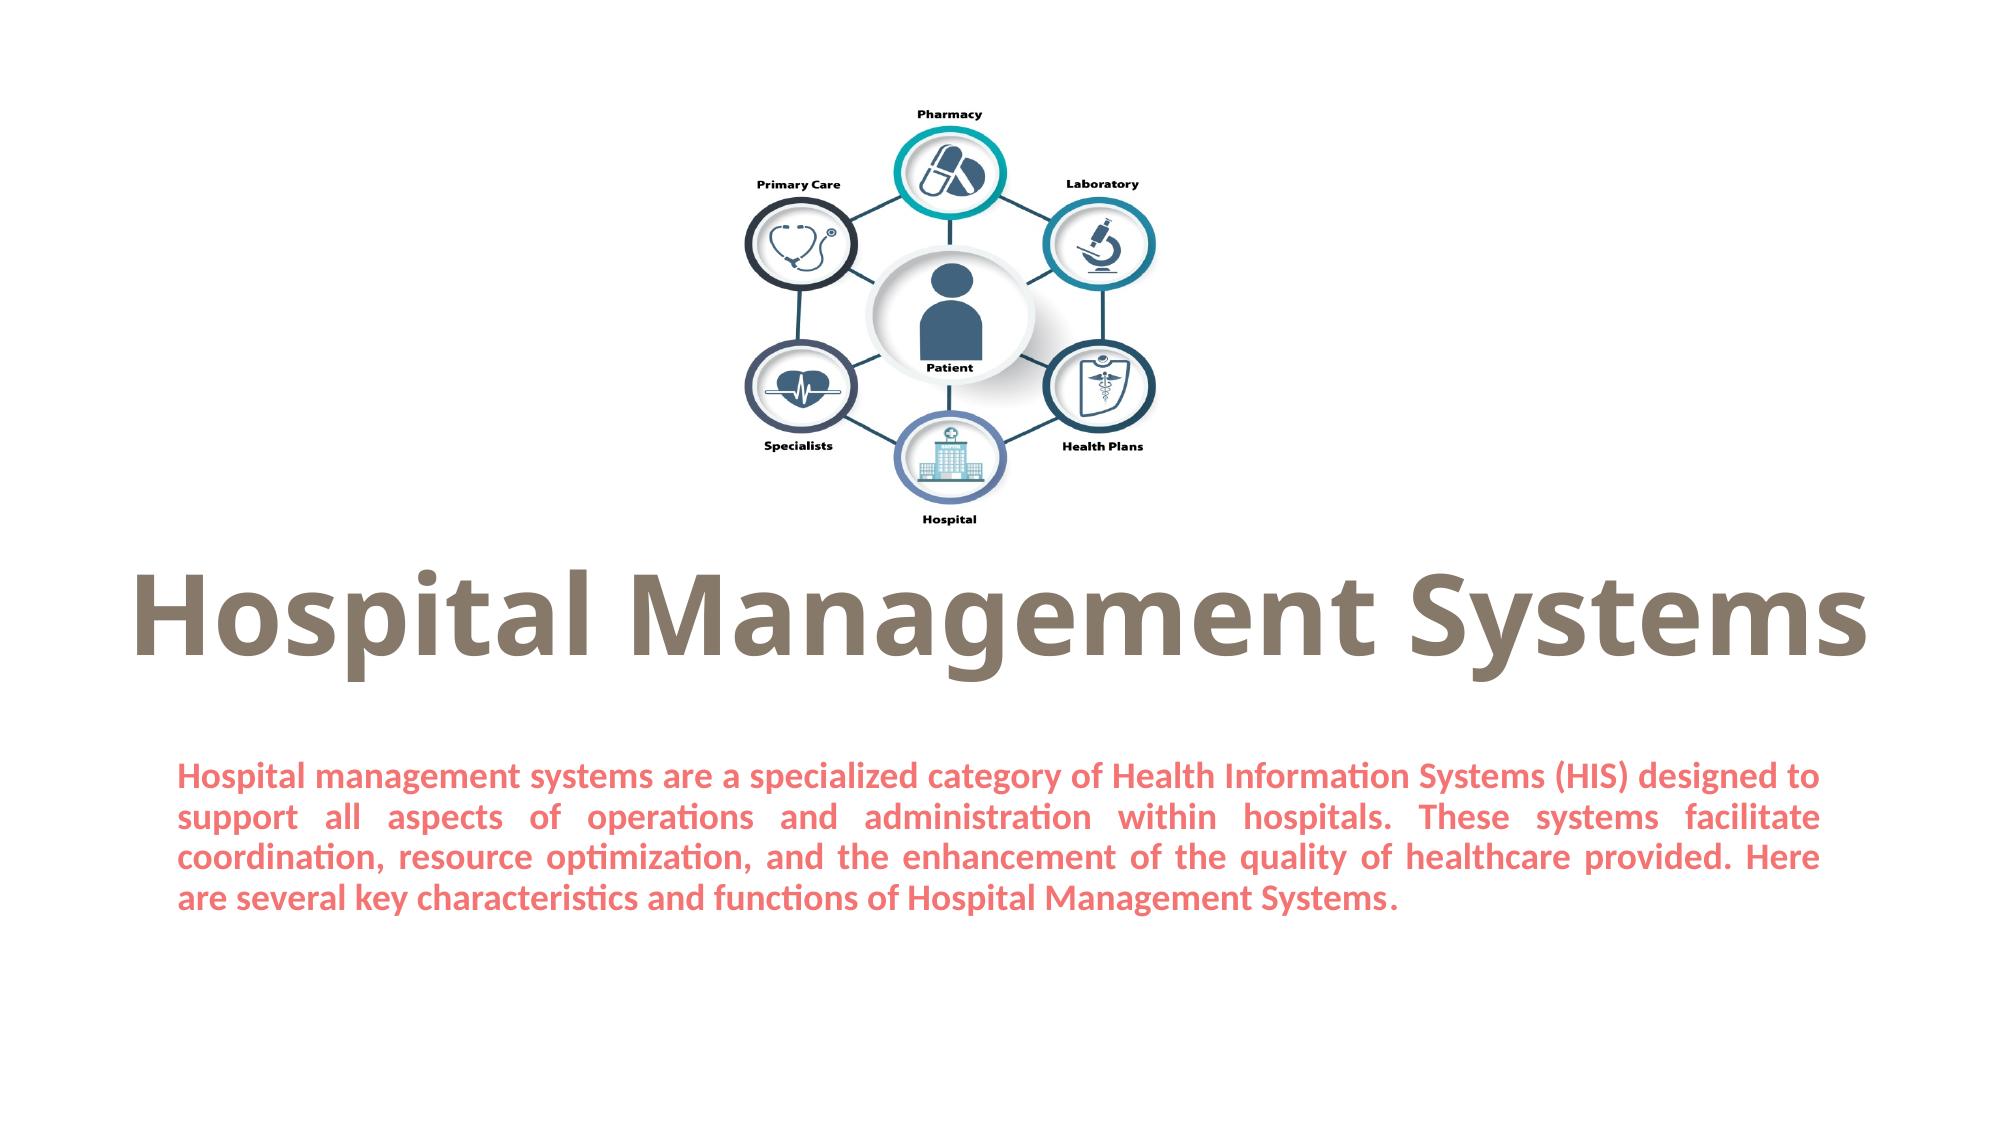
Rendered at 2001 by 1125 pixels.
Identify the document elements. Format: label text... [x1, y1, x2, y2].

title Hospital Management Systems [101, 512, 1899, 688]
picture [727, 108, 1173, 527]
list Hospital management systems are a specialized category of Health Information Systems (HIS) designed to support all aspects of operations and administration within hospitals. These systems facilitate coordination, resource optimization, and the enhancement of the quality of healthcare provided. Here are several key characteristics and functions of Hospital Management Systems. [162, 749, 1838, 880]
